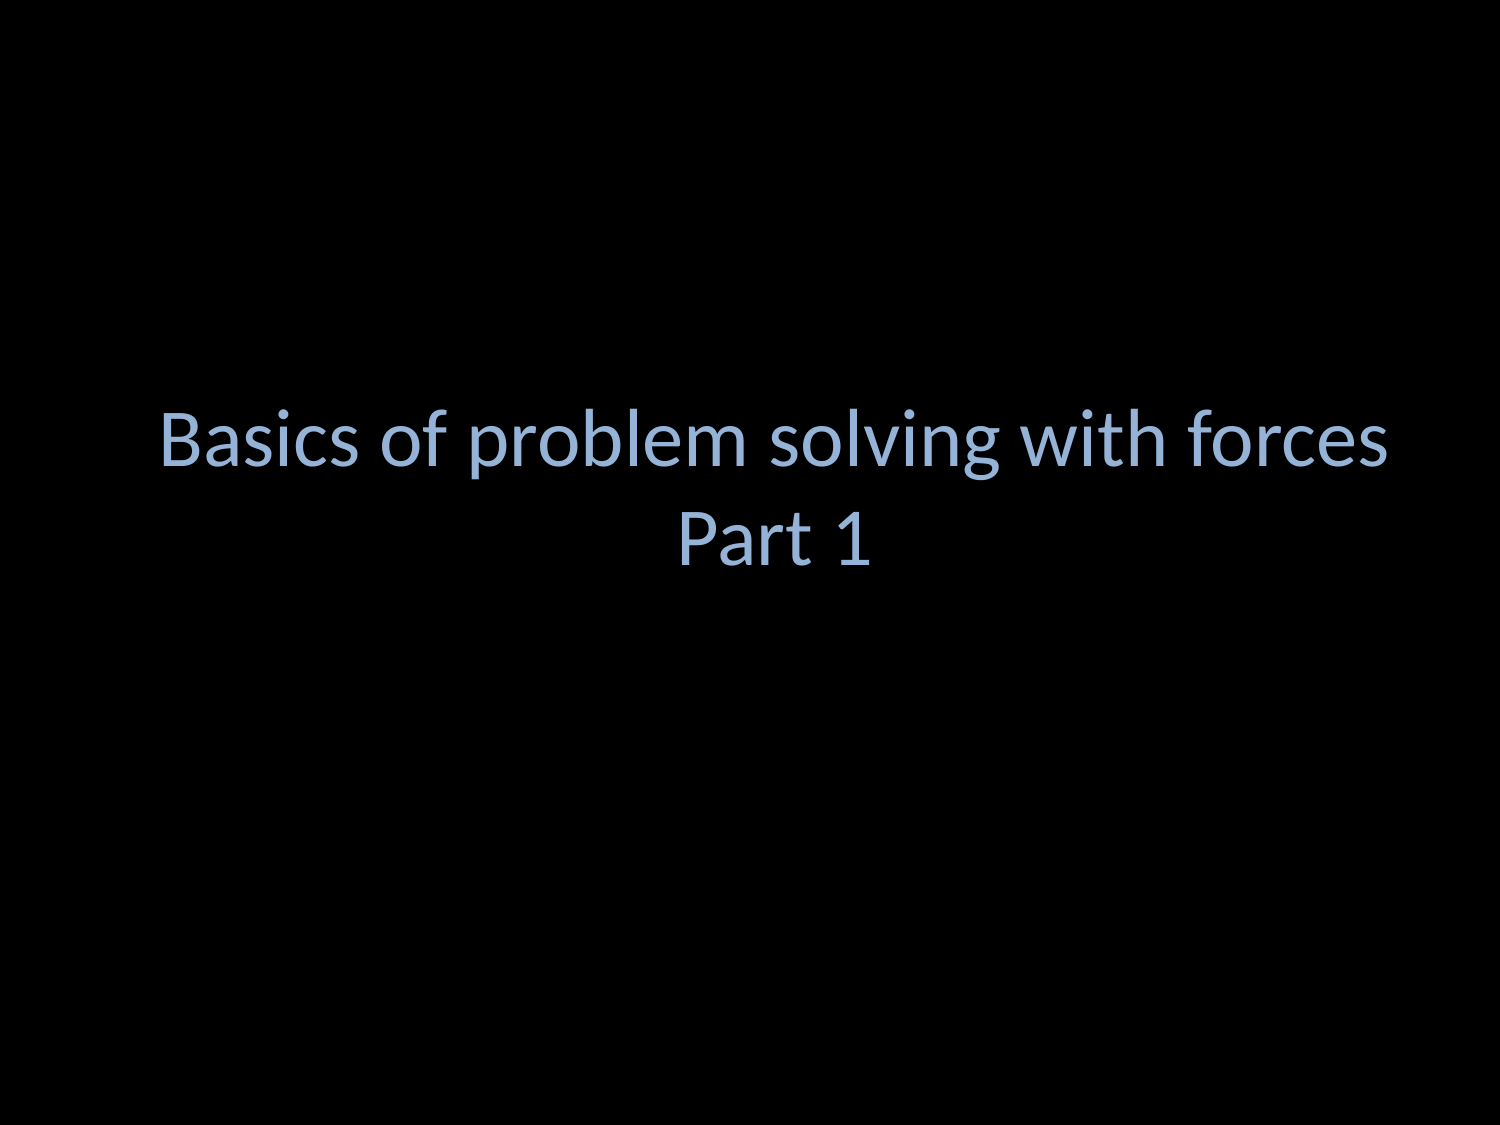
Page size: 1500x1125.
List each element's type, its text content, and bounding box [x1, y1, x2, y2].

title Basics of problem solving with forces Part 1 [137, 362, 1413, 604]
